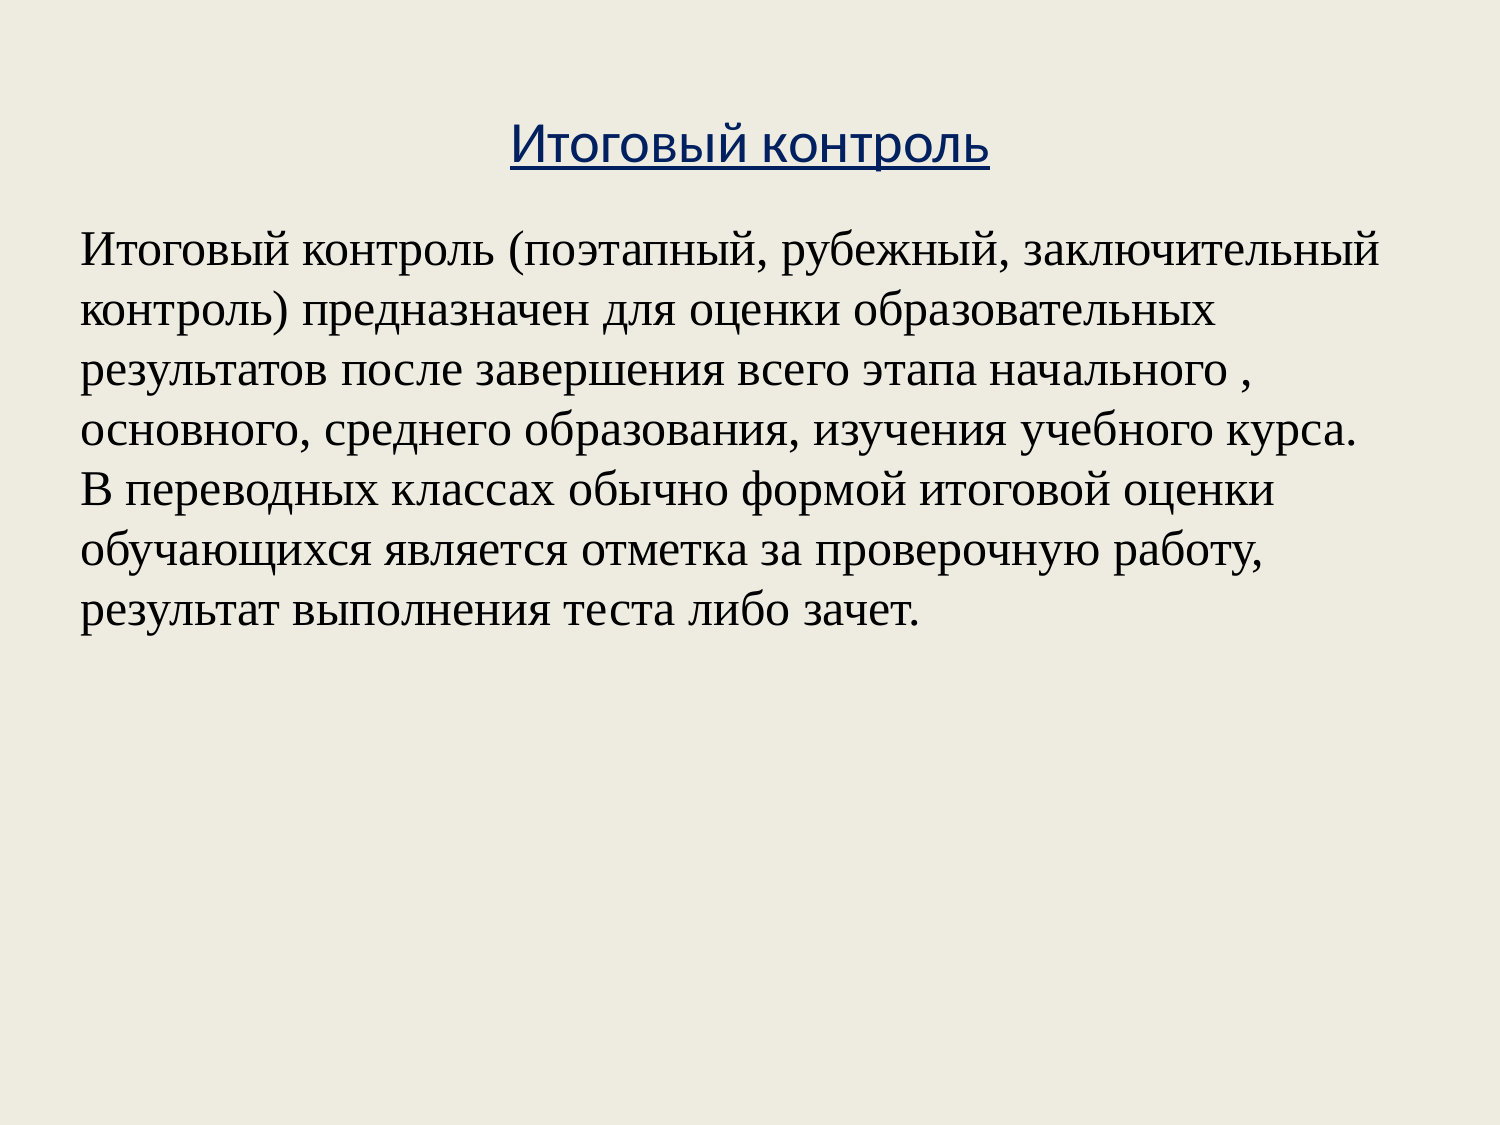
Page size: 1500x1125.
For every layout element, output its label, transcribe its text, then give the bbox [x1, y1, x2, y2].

list Итоговый контроль (поэтапный, рубежный, заключительный контроль) предназначен для оценки образовательных результатов после завершения всего этапа начального , основного, среднего образования, изучения учебного курса. В переводных классах обычно формой итоговой оценки обучающихся является отметка за проверочную работу, результат выполнения теста либо зачет. [64, 208, 1415, 951]
title Итоговый контроль [75, 45, 1425, 233]
